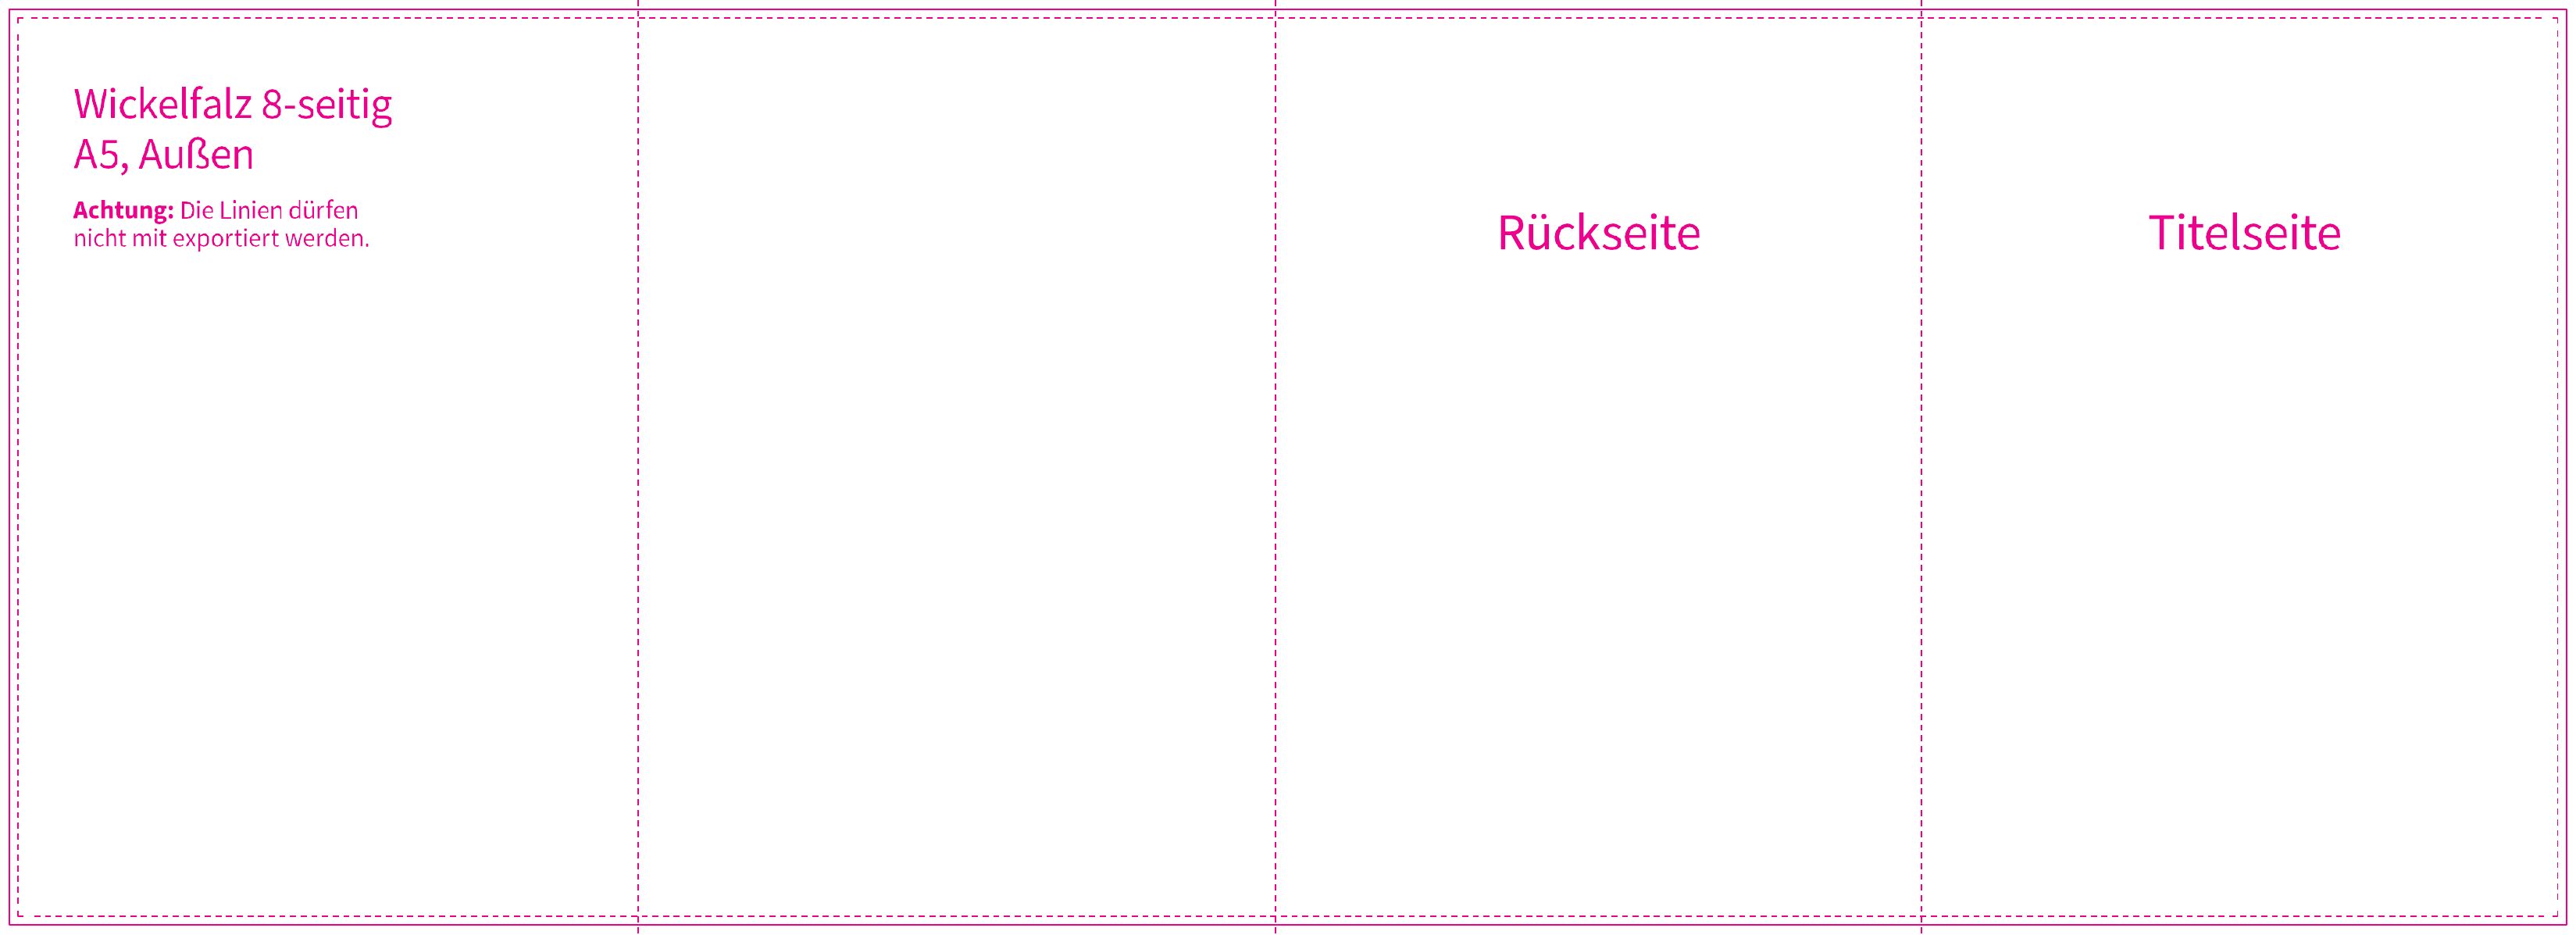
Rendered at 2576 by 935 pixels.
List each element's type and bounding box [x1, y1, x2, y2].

text_box [1531, 213, 1537, 219]
text_box [262, 87, 392, 128]
text_box [2149, 212, 2341, 251]
text_box [73, 139, 128, 176]
text_box [226, 87, 252, 120]
text_box [18, 18, 24, 24]
text_box [2552, 910, 2558, 916]
text_box [2552, 18, 2558, 24]
text_box [1529, 224, 1549, 250]
text_box [138, 139, 183, 170]
text_box [1554, 212, 1700, 251]
text_box [18, 910, 24, 916]
text_box [74, 86, 221, 120]
text_box [1541, 213, 1547, 219]
text_box [1500, 215, 1525, 250]
text_box [187, 136, 252, 170]
text_box [73, 199, 369, 252]
